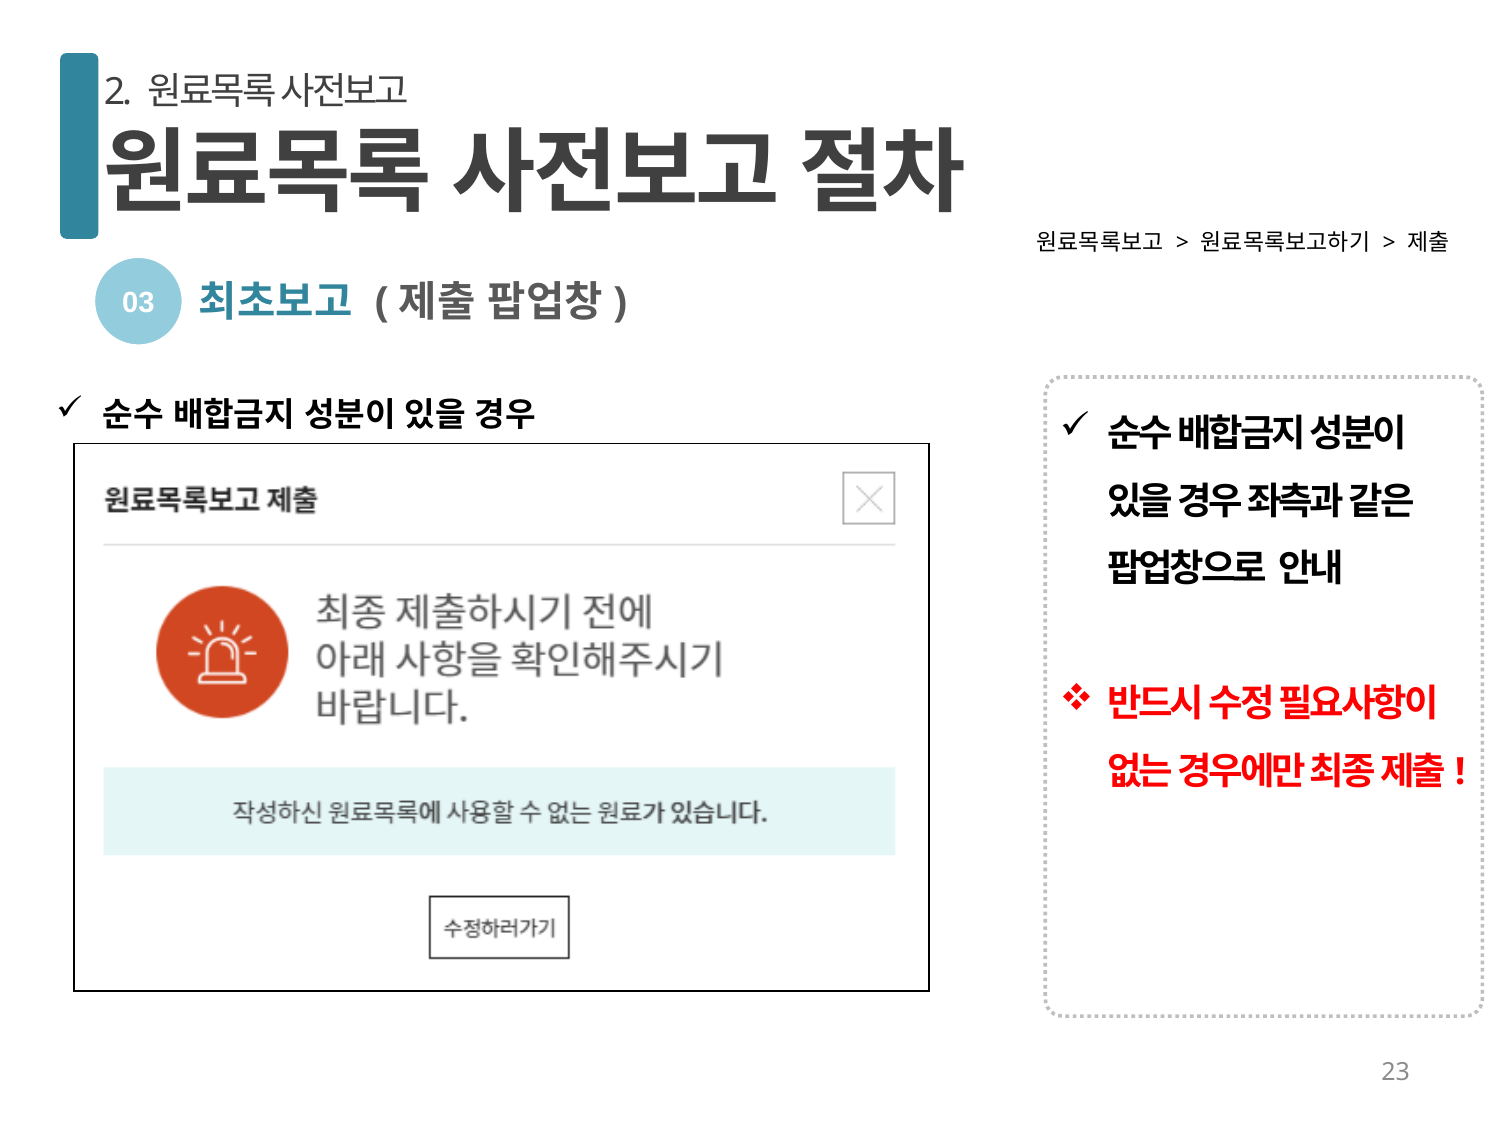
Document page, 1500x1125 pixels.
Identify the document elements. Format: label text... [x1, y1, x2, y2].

text_box [1045, 800, 1483, 1017]
text_box [58, 50, 101, 241]
text_box 최초보고 (제출 팝업창) [184, 267, 916, 339]
text_box 원료목록보고 > 원료목록보고하기 > 제출 [1021, 219, 1465, 263]
text_box 03 [90, 253, 184, 350]
text_box 순수 배합금지 성분이 있을 경우 [55, 373, 913, 434]
picture [74, 444, 929, 991]
text_box 2. 원료목록 사전보고 원료목록 사전보고 절차 [89, 60, 981, 230]
slide_number 23 [1074, 1042, 1425, 1103]
text_box 순수 배합금지 성분이 있을 경우 좌측과 같은 팝업창으로 안내 반드시 수정 필요사항이 없는 경우에만 최종 제출! [1045, 379, 1483, 800]
